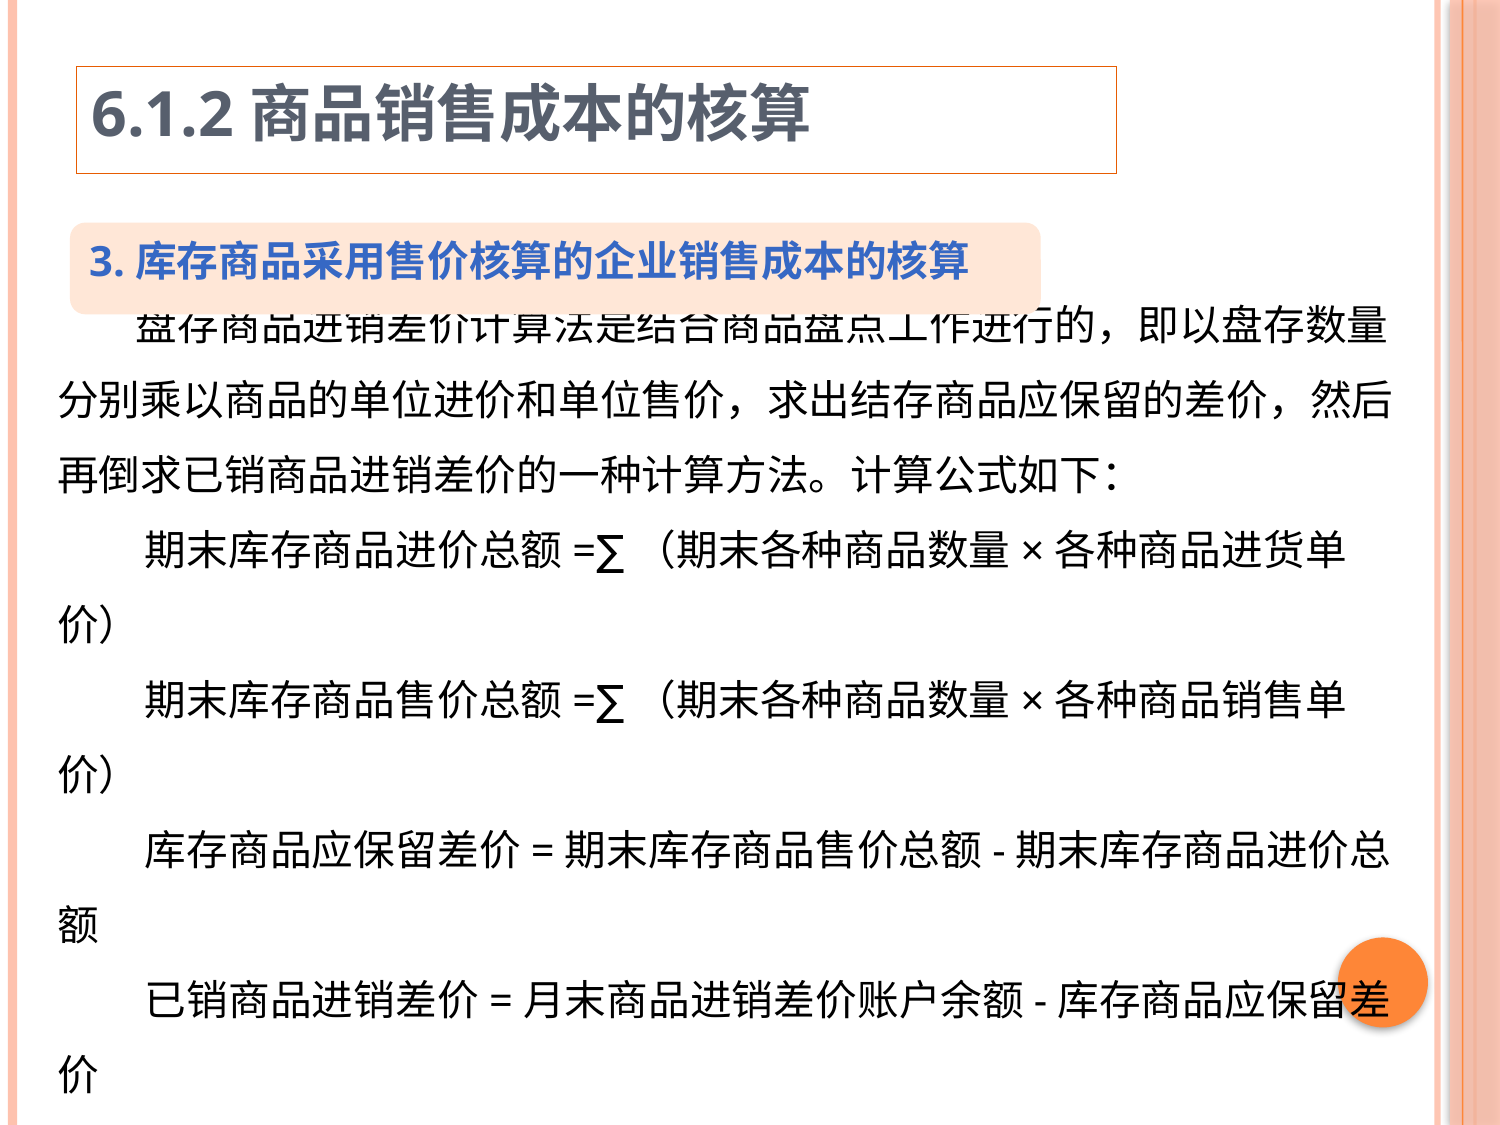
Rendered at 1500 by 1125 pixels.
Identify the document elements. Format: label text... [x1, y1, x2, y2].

text_box （3）盘存商品进销差价计算法 盘存商品进销差价计算法是结合商品盘点工作进行的，即以盘存数量分别乘以商品的单位进价和单位售价，求出结存商品应保留的差价，然后再倒求已销商品进销差价的一种计算方法。计算公式如下： 期末库存商品进价总额=∑（期末各种商品数量×各种商品进货单价） 期末库存商品售价总额=∑（期末各种商品数量×各种商品销售单价） 库存商品应保留差价=期末库存商品售价总额-期末库存商品进价总额 已销商品进销差价=月末商品进销差价账户余额-库存商品应保留差价 [42, 191, 1433, 1106]
text_box 6.1.2商品销售成本的核算 [76, 66, 1117, 174]
text_box 3.库存商品采用售价核算的企业销售成本的核算 [69, 222, 1041, 315]
